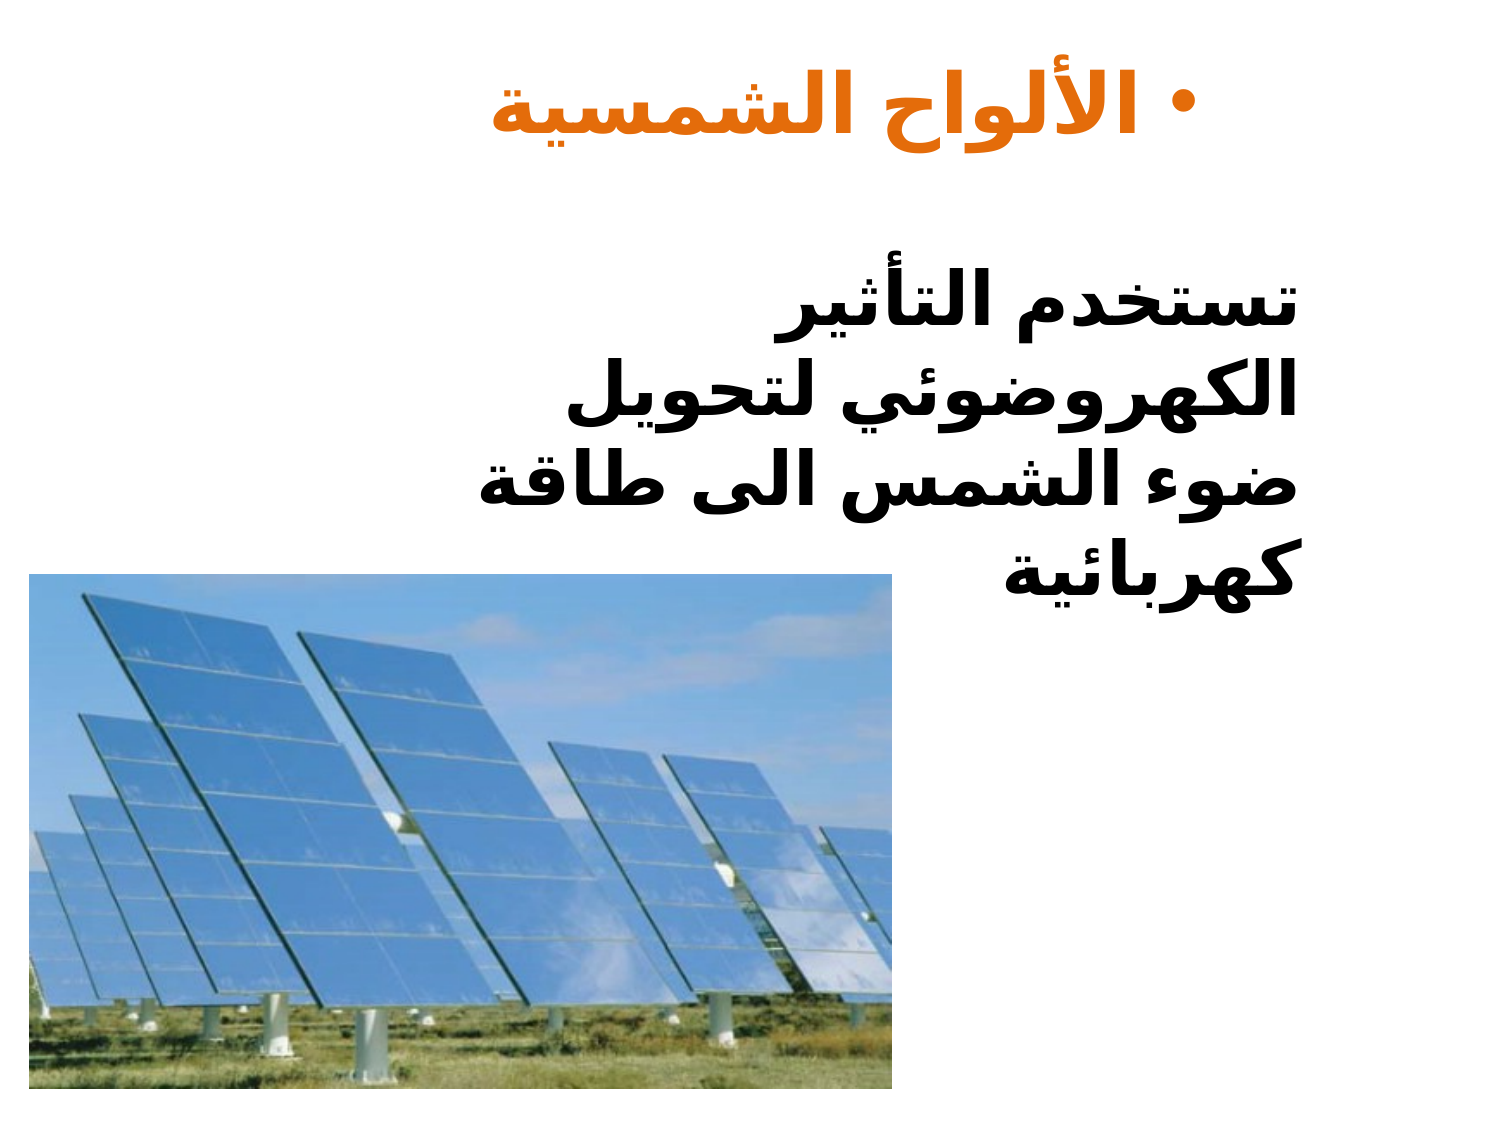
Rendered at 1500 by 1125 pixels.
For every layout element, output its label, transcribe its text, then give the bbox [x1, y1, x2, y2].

list الألواح الشمسية [0, 42, 1214, 201]
picture [29, 574, 892, 1089]
text_box تستخدم التأثير الكهروضوئي لتحويل ضوء الشمس الى طاقة كهربائية [395, 243, 1317, 619]
